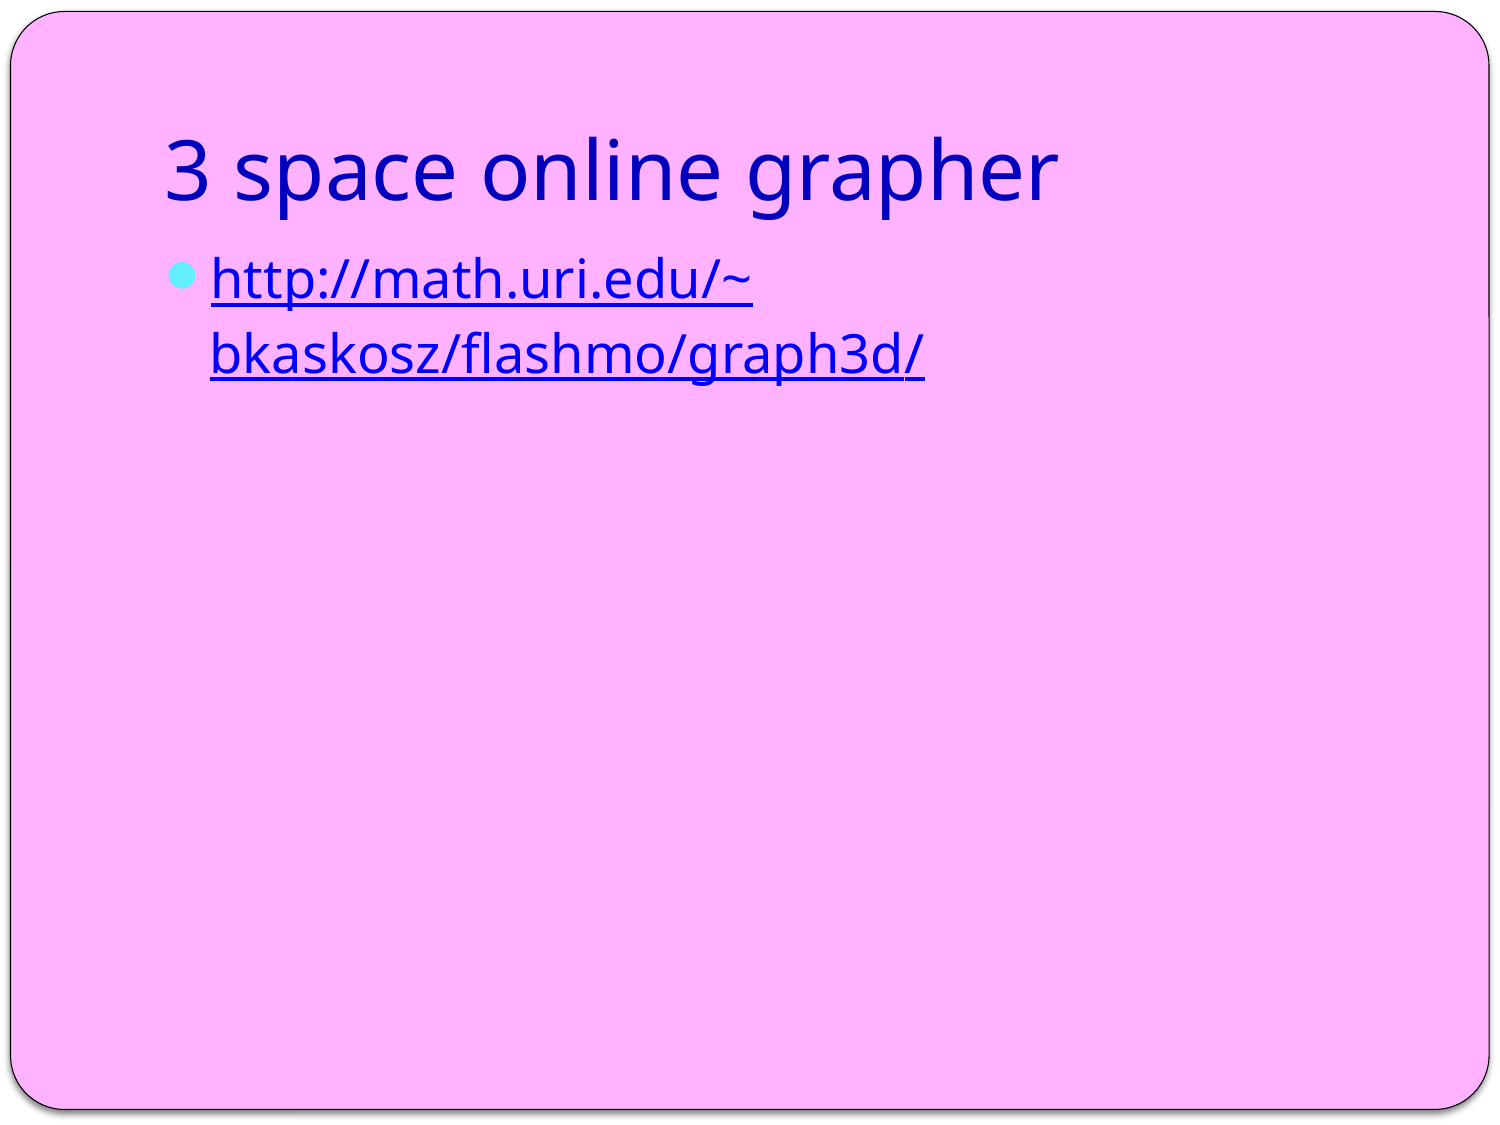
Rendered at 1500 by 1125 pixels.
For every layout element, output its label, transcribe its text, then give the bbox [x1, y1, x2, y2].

title 3 space online grapher [150, 45, 1425, 233]
list http://math.uri.edu/~bkaskosz/flashmo/graph3d/ [150, 237, 1425, 988]
